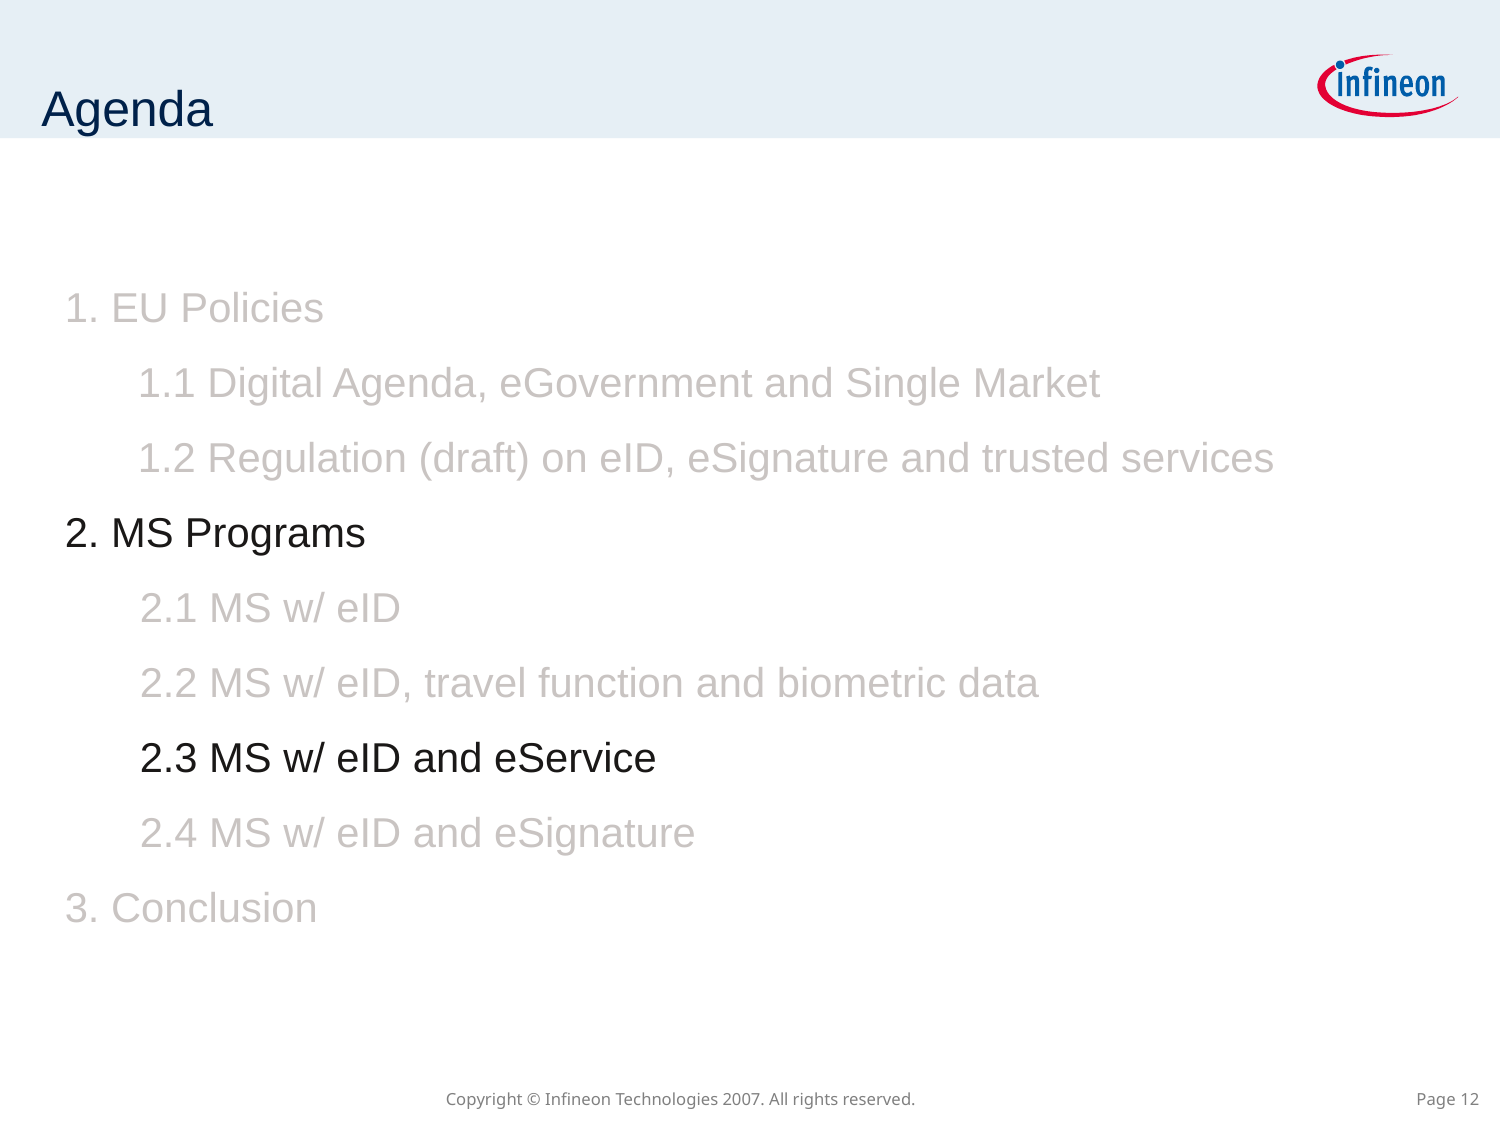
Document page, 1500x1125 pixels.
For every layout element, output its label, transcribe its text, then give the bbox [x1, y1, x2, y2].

title Agenda [40, 10, 1200, 138]
list 1. EU Policies 1.1 Digital Agenda, eGovernment and Single Market 1.2 Regulation (draft) on eID, eSignature and trusted services 2. MS Programs 2.1 MS w/ eID 2.2 MS w/ eID, travel function and biometric data 2.3 MS w/ eID and eService 2.4 MS w/ eID and eSignature 3. Conclusion [64, 255, 1389, 1000]
